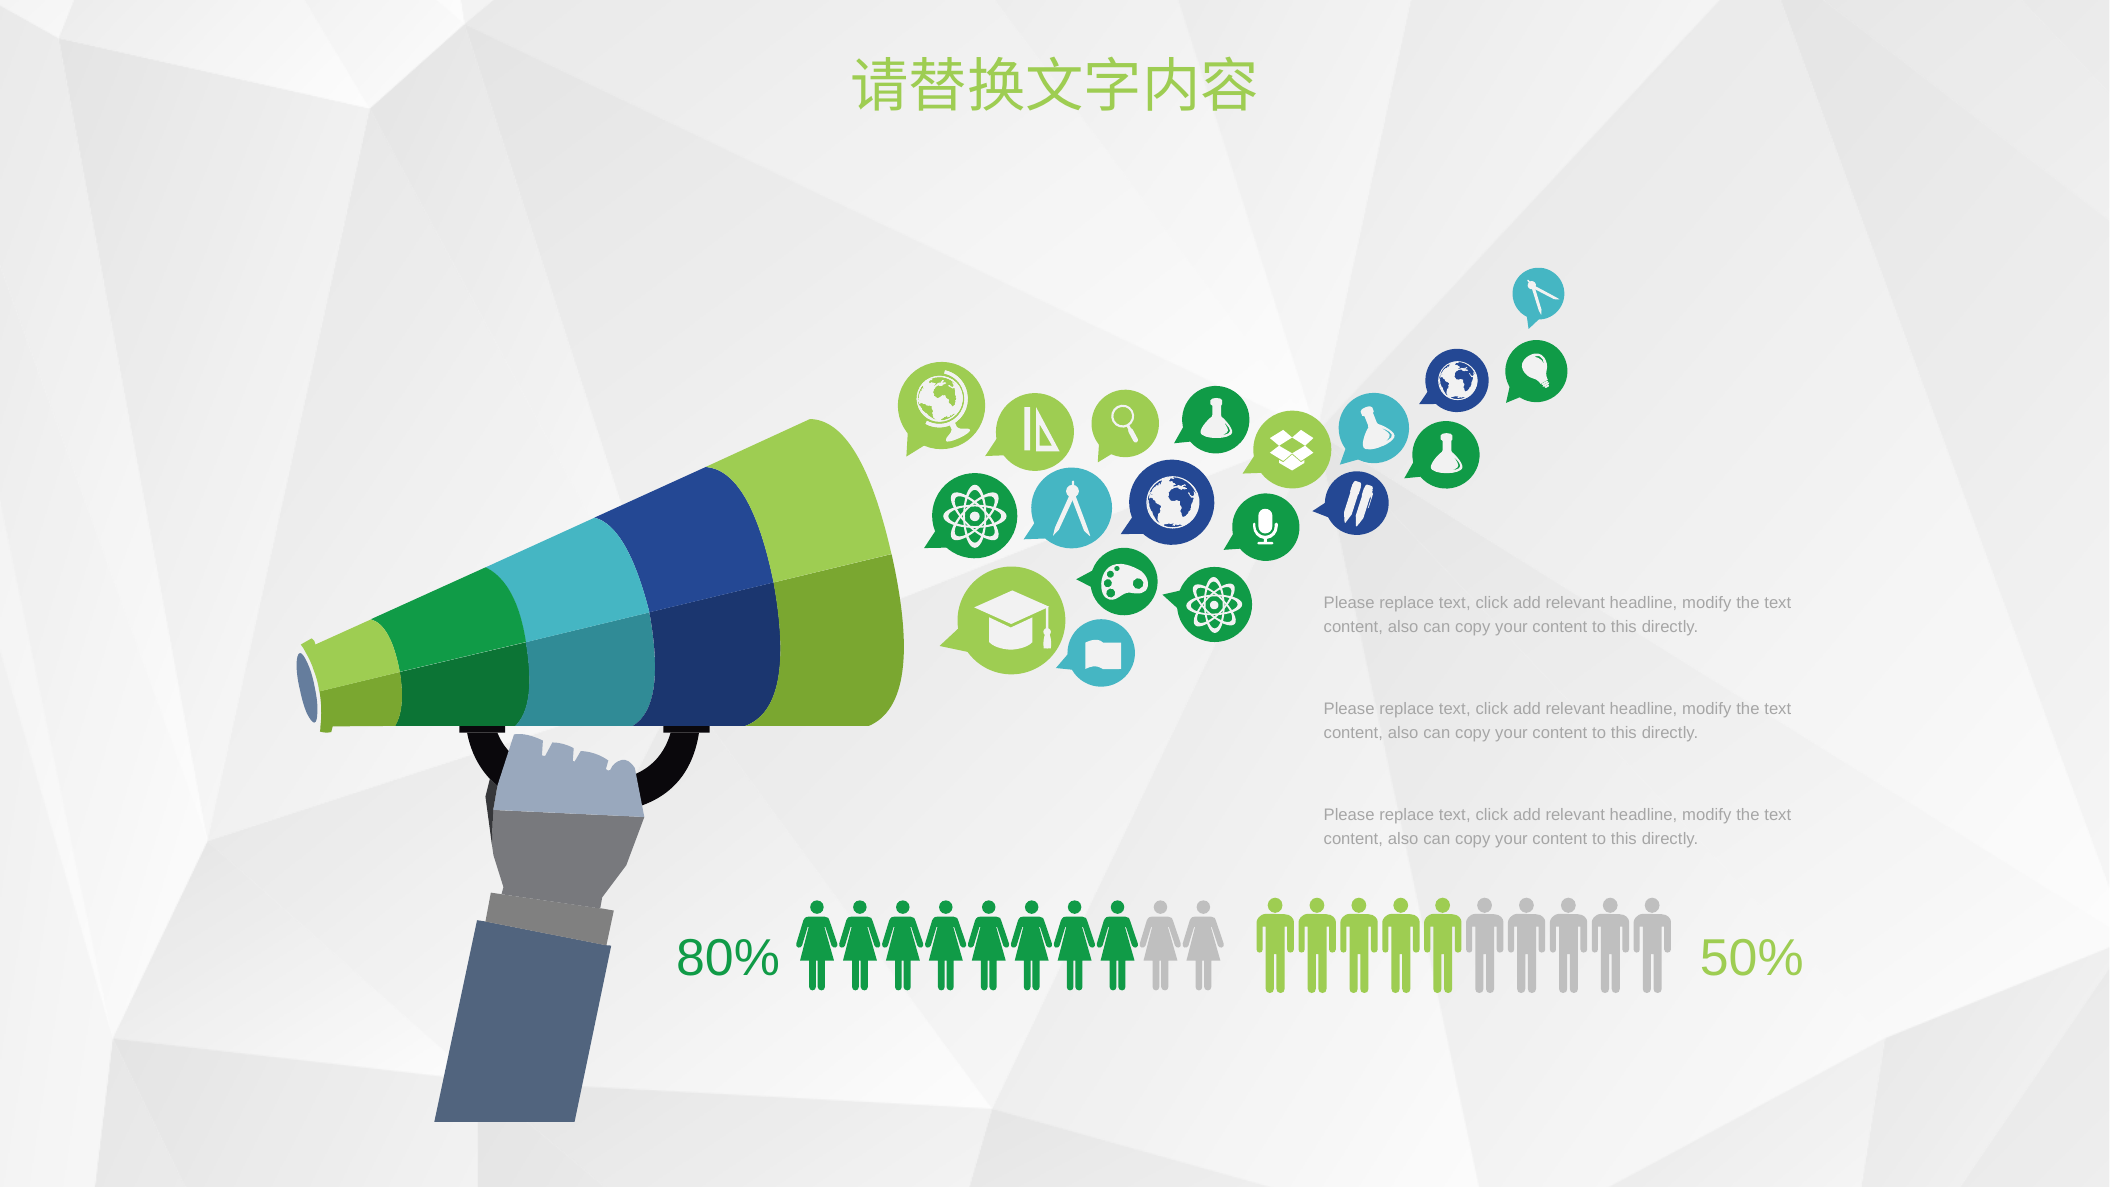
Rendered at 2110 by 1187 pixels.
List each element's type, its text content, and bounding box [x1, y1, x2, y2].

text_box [795, 900, 1225, 991]
picture [0, 0, 2110, 1187]
text_box Please replace text, click add relevant headline, modify the text content, also can copy your content to this directly. [1569, 587, 1826, 636]
text_box 请替换文字内容 [795, 26, 1314, 125]
text_box Please replace text, click add relevant headline, modify the text content, also can copy your content to this directly. [1323, 799, 1826, 848]
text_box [1256, 897, 1671, 994]
text_box 50% [1699, 911, 1805, 986]
text_box Please replace text, click add relevant headline, modify the text content, also can copy your content to this directly. [1323, 693, 1826, 742]
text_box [296, 419, 914, 1122]
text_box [884, 267, 1569, 687]
